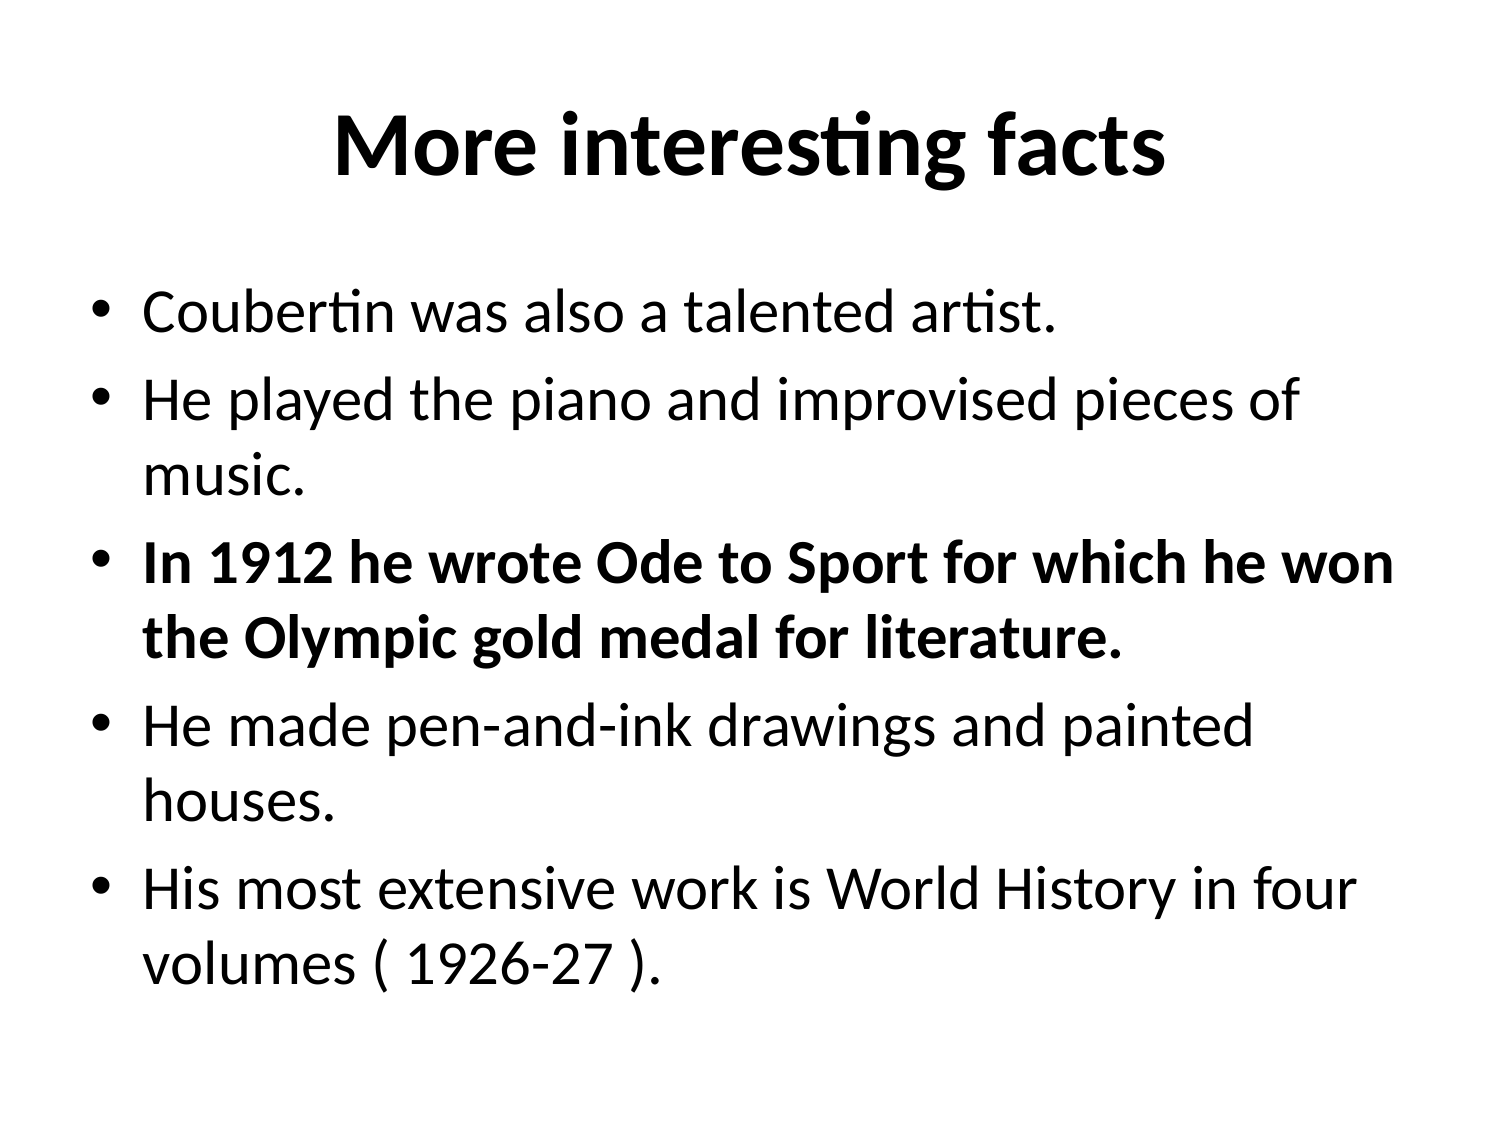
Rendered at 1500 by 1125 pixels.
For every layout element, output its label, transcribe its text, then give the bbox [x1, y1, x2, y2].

title More interesting facts [75, 45, 1425, 233]
list Coubertin was also a talented artist. He played the piano and improvised pieces of music. In 1912 he wrote Ode to Sport for which he won the Olympic gold medal for literature. He made pen-and-ink drawings and painted houses. His most extensive work is World History in four volumes ( 1926-27 ). [75, 262, 1425, 1005]
